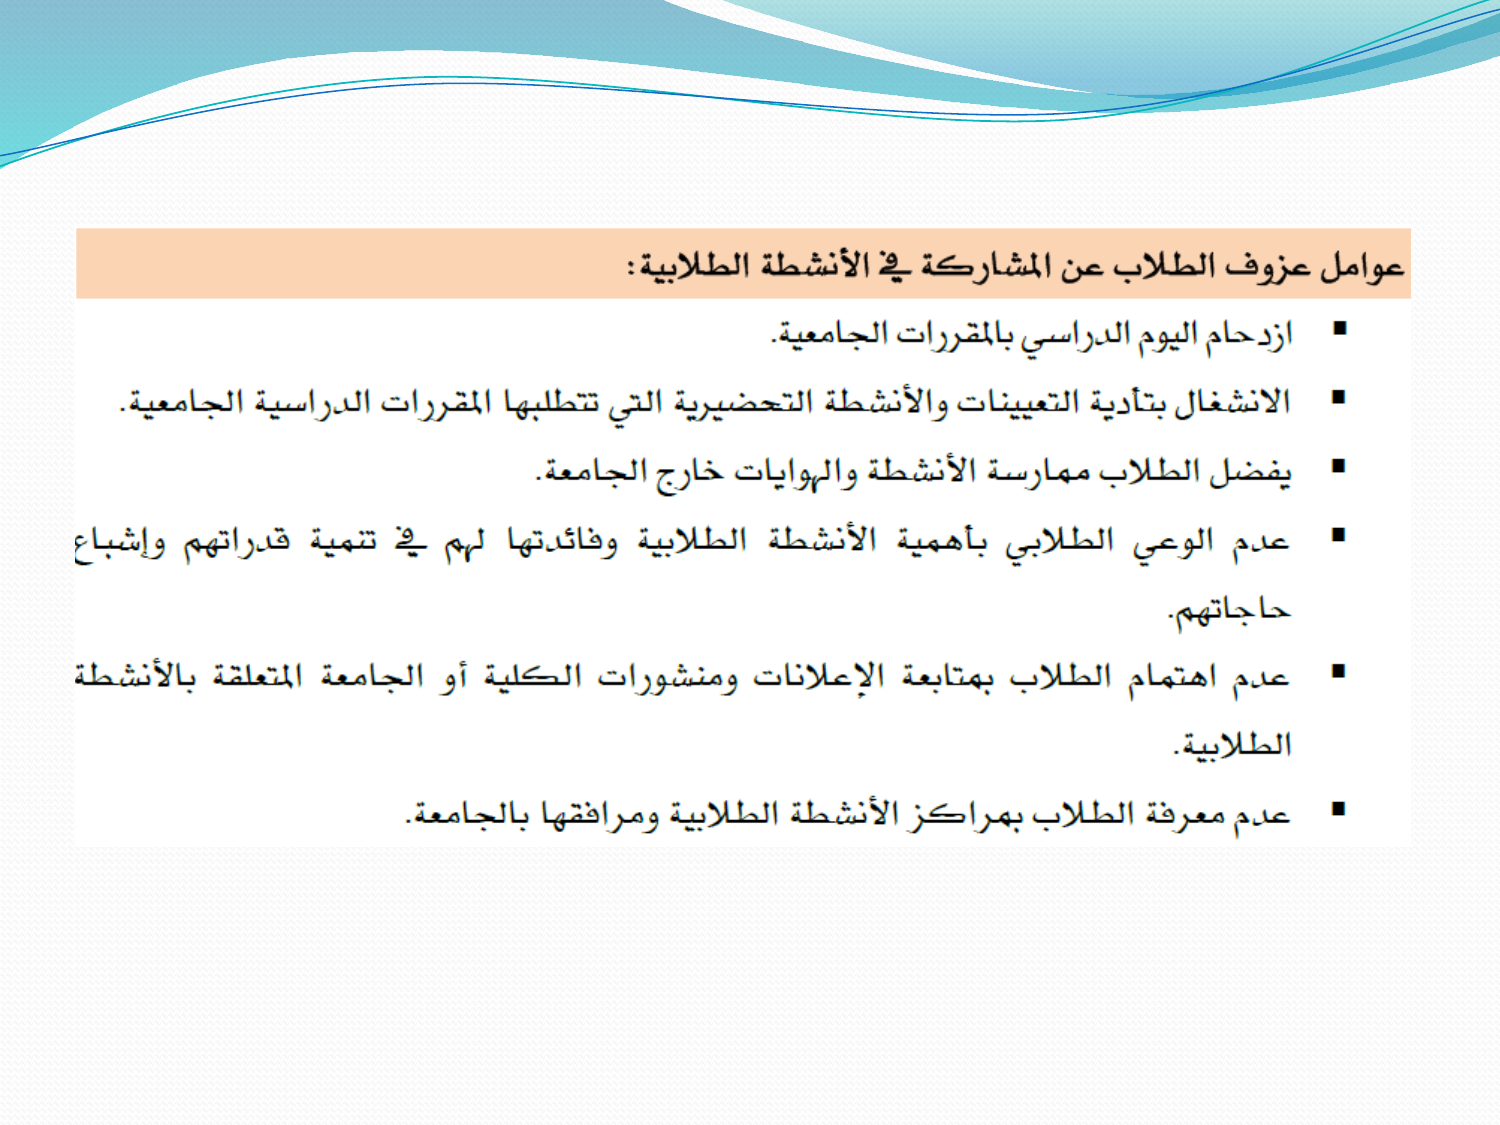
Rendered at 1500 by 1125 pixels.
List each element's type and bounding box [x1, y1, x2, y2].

picture [74, 224, 1411, 848]
